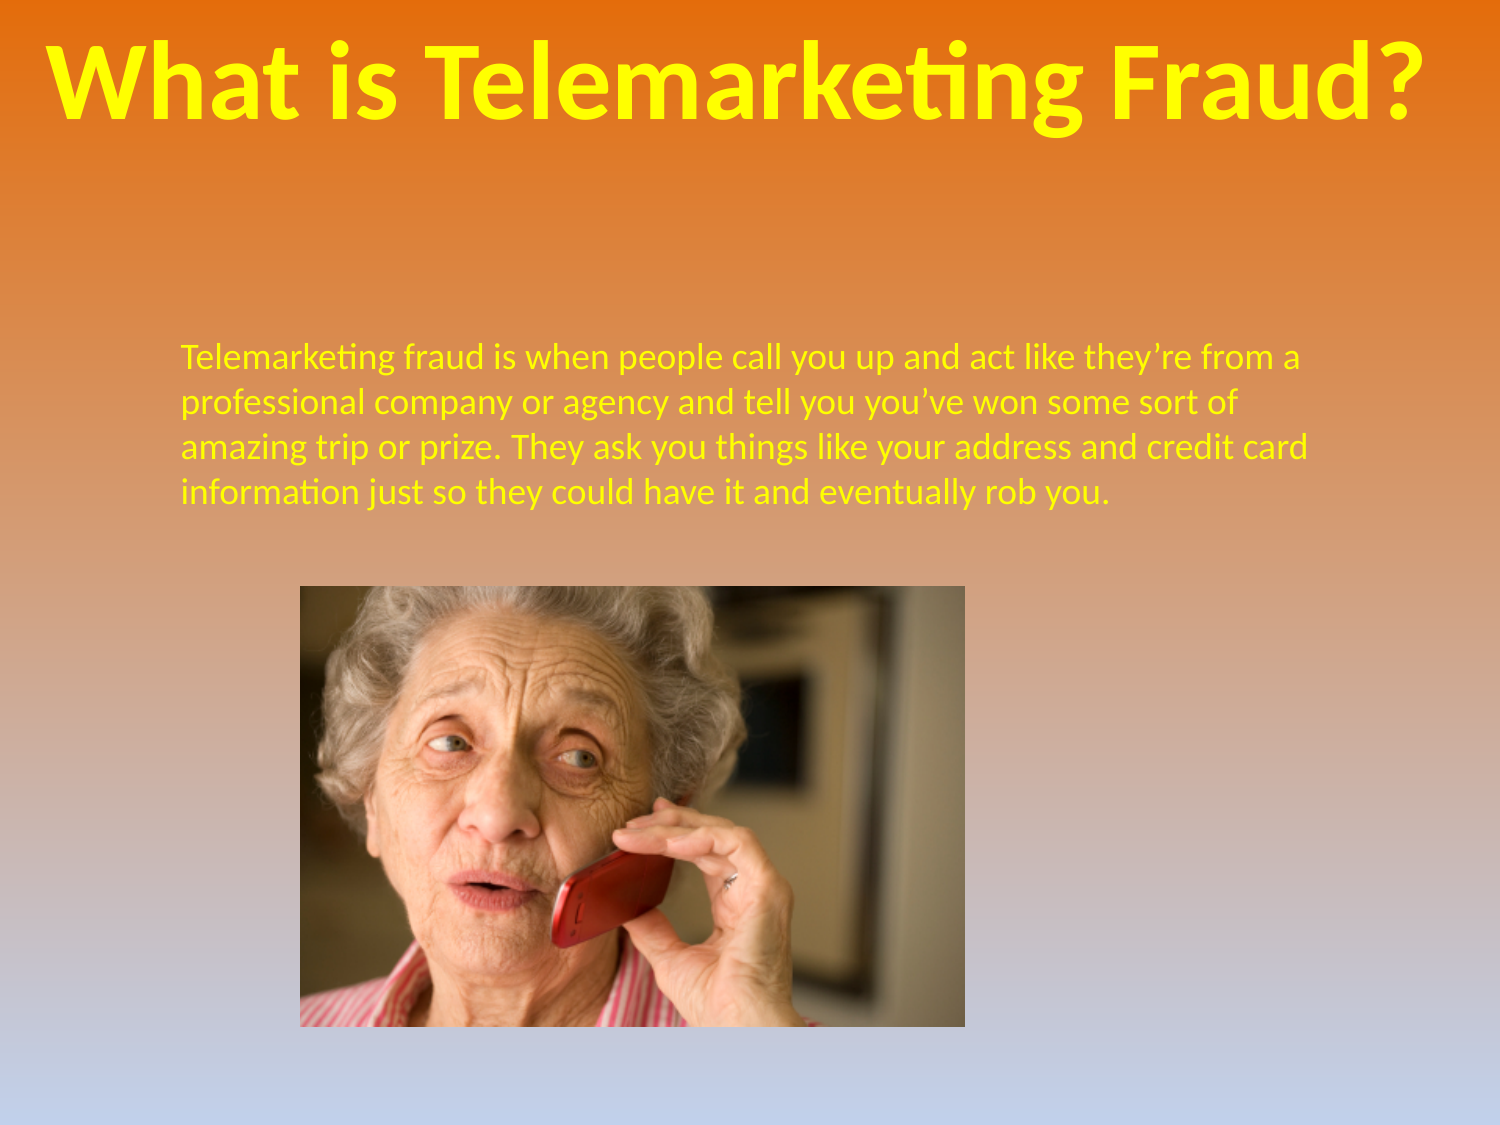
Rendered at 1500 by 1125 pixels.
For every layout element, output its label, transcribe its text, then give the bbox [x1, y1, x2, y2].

text_box What is Telemarketing Fraud? [30, 0, 1444, 150]
text_box Telemarketing fraud is when people call you up and act like they’re from a professional company or agency and tell you you’ve won some sort of amazing trip or prize. They ask you things like your address and credit card information just so they could have it and eventually rob you. [165, 324, 1329, 520]
picture [299, 585, 965, 1028]
